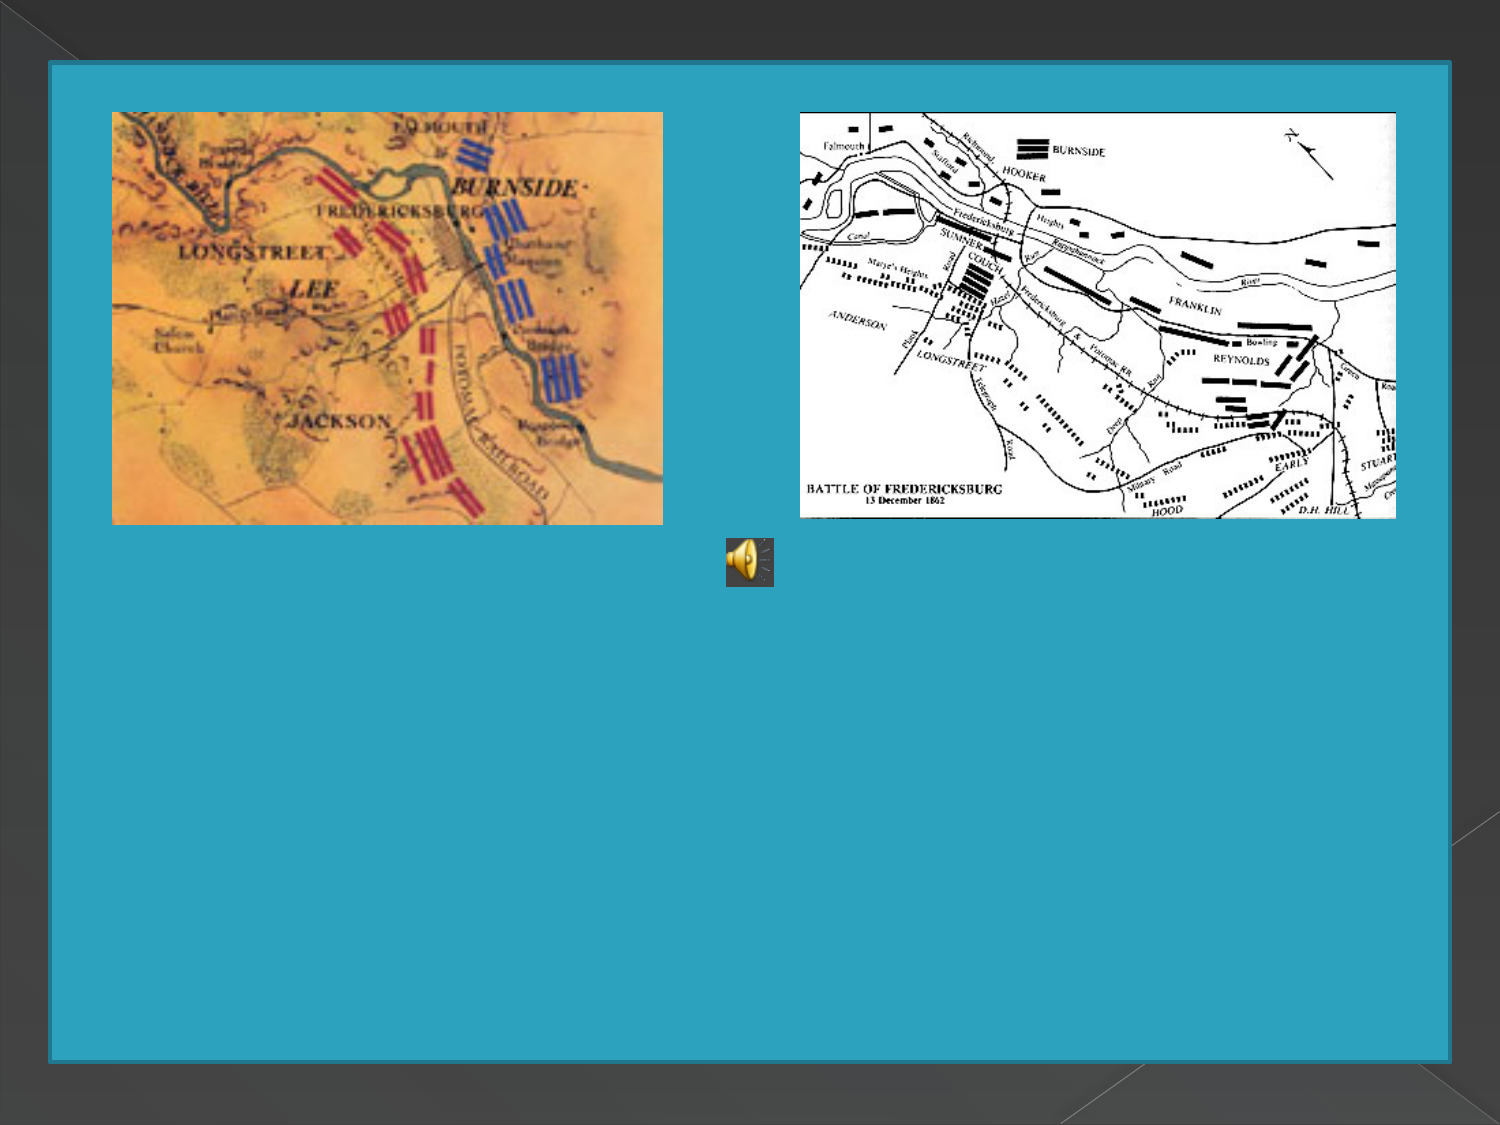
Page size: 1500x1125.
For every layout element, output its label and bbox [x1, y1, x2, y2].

picture [799, 112, 1396, 519]
picture [724, 537, 776, 588]
text_box [48, 60, 1452, 1064]
picture [112, 112, 663, 526]
